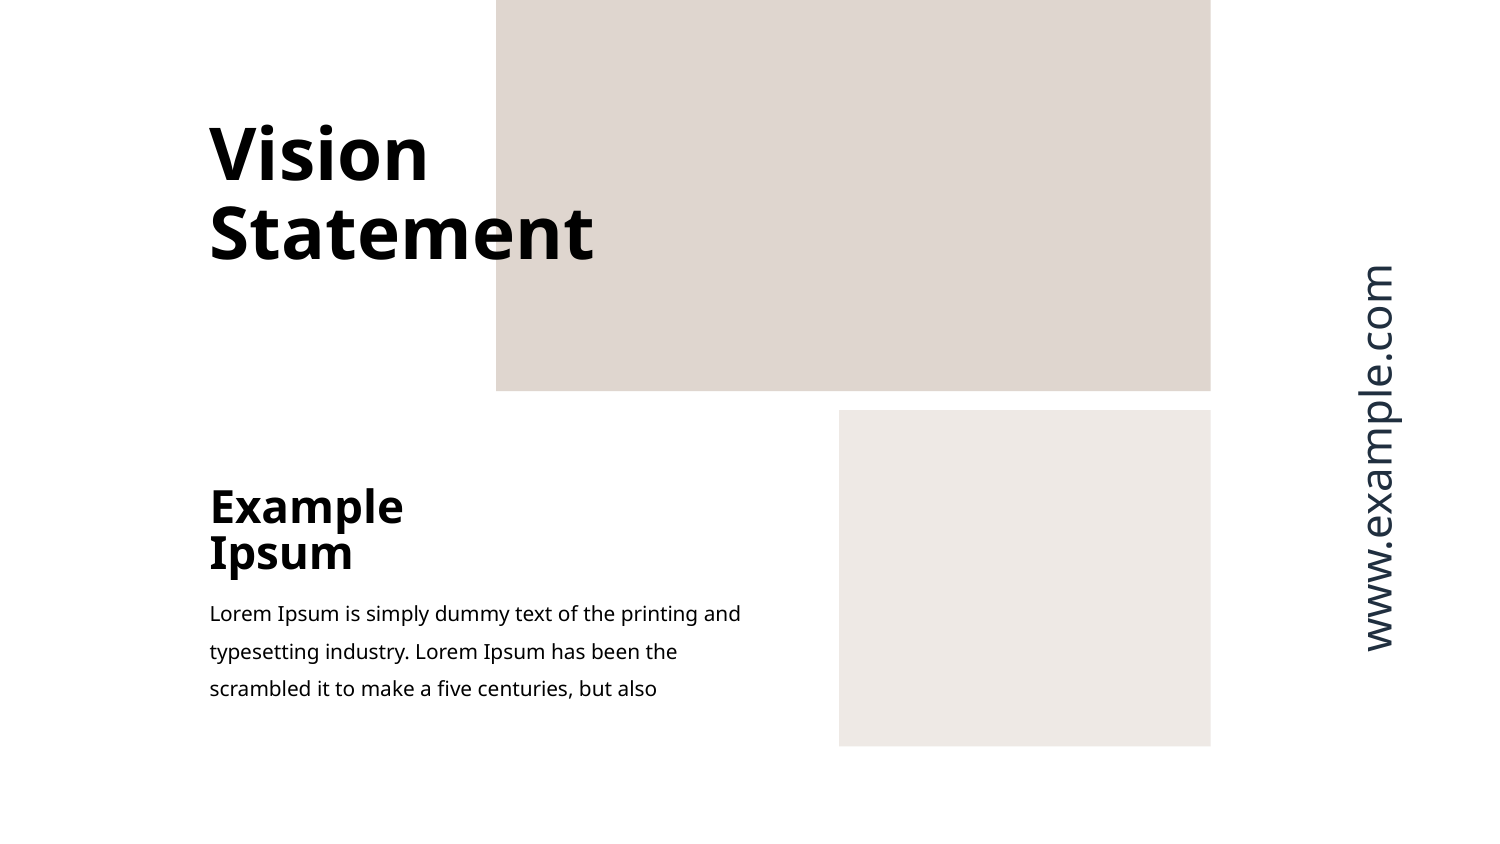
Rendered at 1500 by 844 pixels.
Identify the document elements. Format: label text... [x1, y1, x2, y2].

text_box [496, 0, 1211, 392]
picture [838, 409, 1211, 747]
text_box Lorem Ipsum is simply dummy text of the printing and typesetting industry. Lorem Ipsum has been the scrambled it to make a five centuries, but also [194, 581, 774, 709]
text_box Example Ipsum [194, 479, 467, 586]
text_box www.example.com [1340, 209, 1408, 668]
text_box Vision Statement [194, 108, 632, 282]
